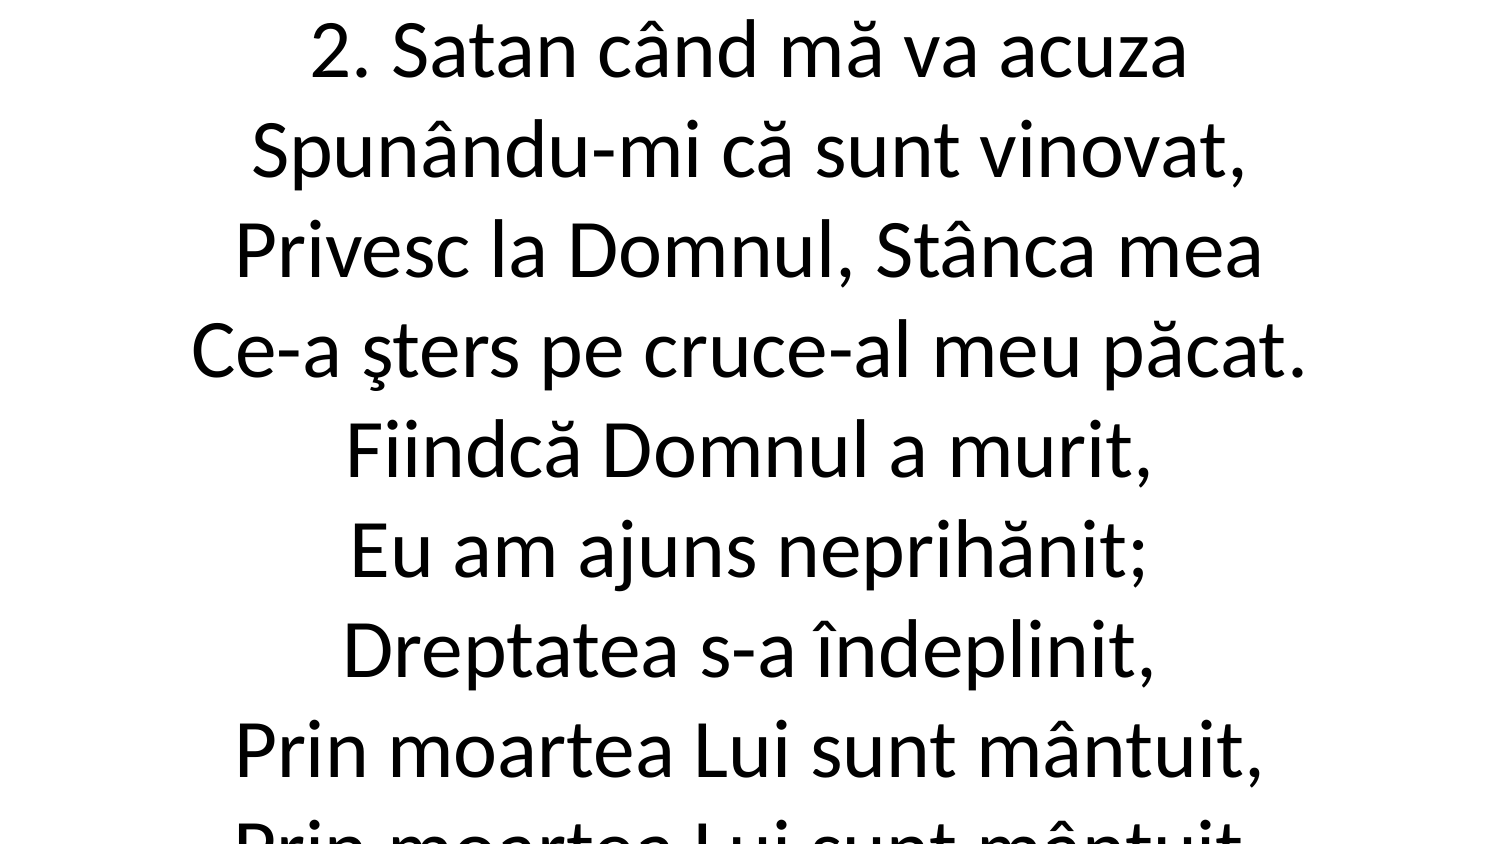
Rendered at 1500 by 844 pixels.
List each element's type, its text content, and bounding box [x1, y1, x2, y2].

text_box 2. Satan când mă va acuza Spunându-mi că sunt vinovat, Privesc la Domnul, Stânca mea Ce-a şters pe cruce-al meu păcat. Fiindcă Domnul a murit, Eu am ajuns neprihănit; Dreptatea s-a îndeplinit, Prin moartea Lui sunt mântuit, Prin moartea Lui sunt mântuit. [176, 0, 1324, 844]
